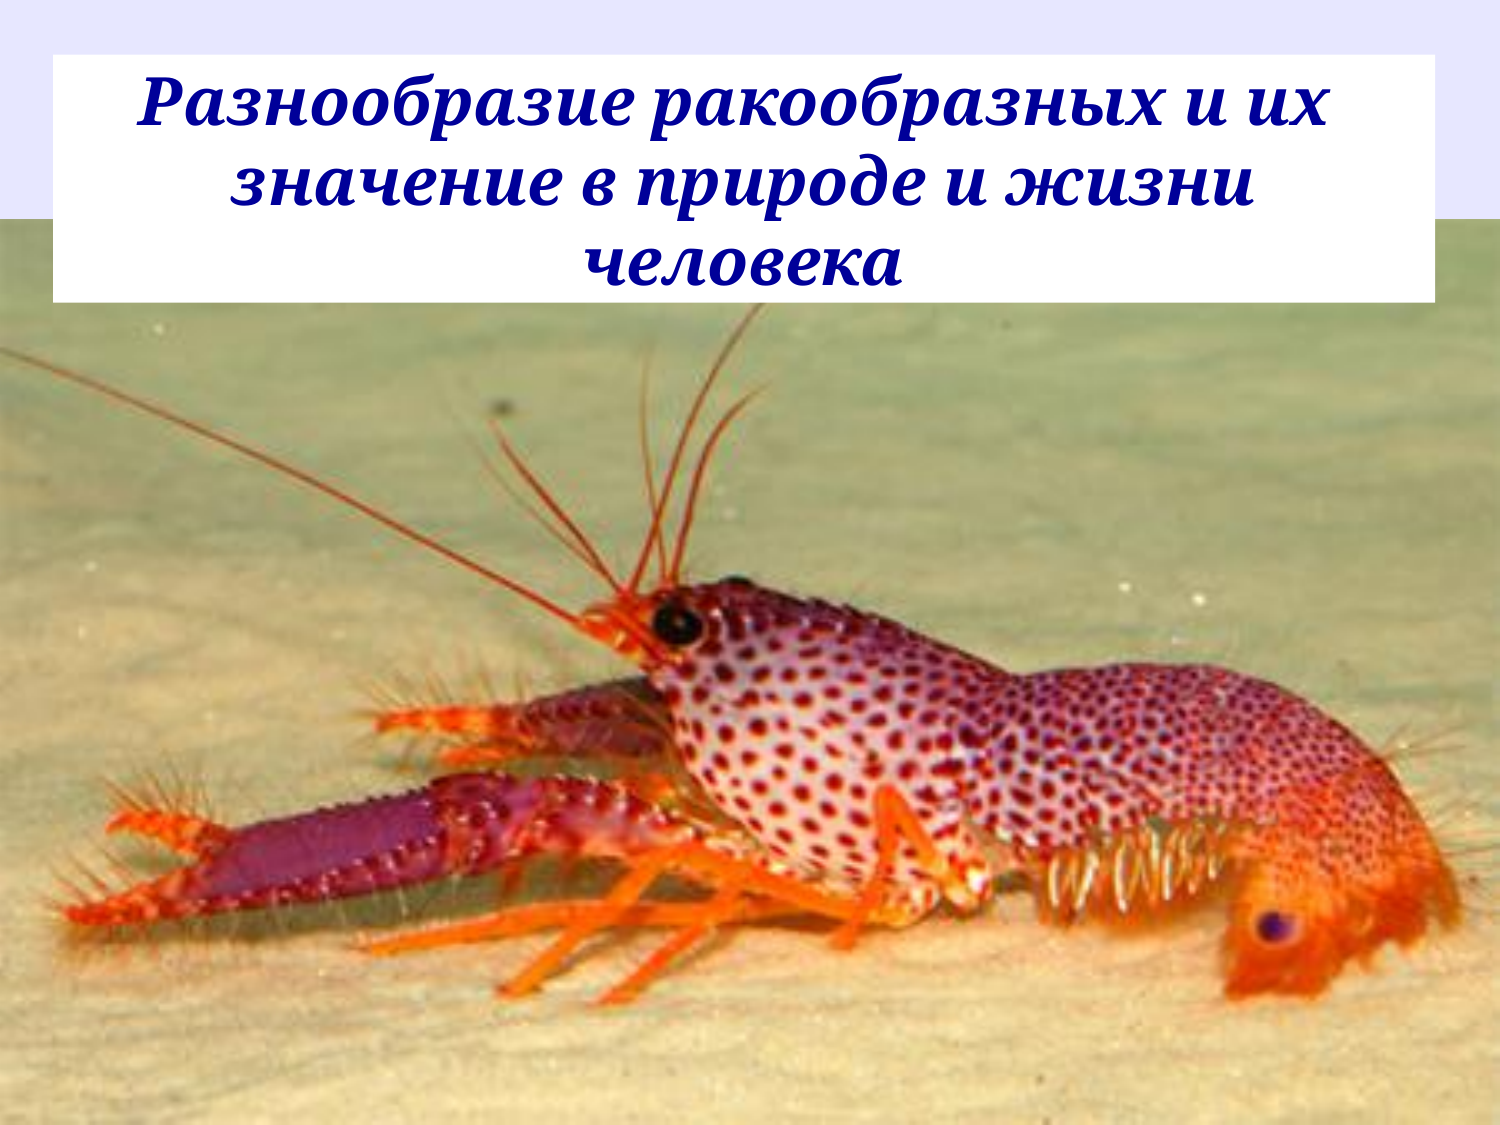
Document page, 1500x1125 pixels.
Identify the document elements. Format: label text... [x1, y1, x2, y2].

title Разнообразие ракообразных и их значение в природе и жизни человека [52, 54, 1436, 218]
picture [0, 219, 1500, 1125]
